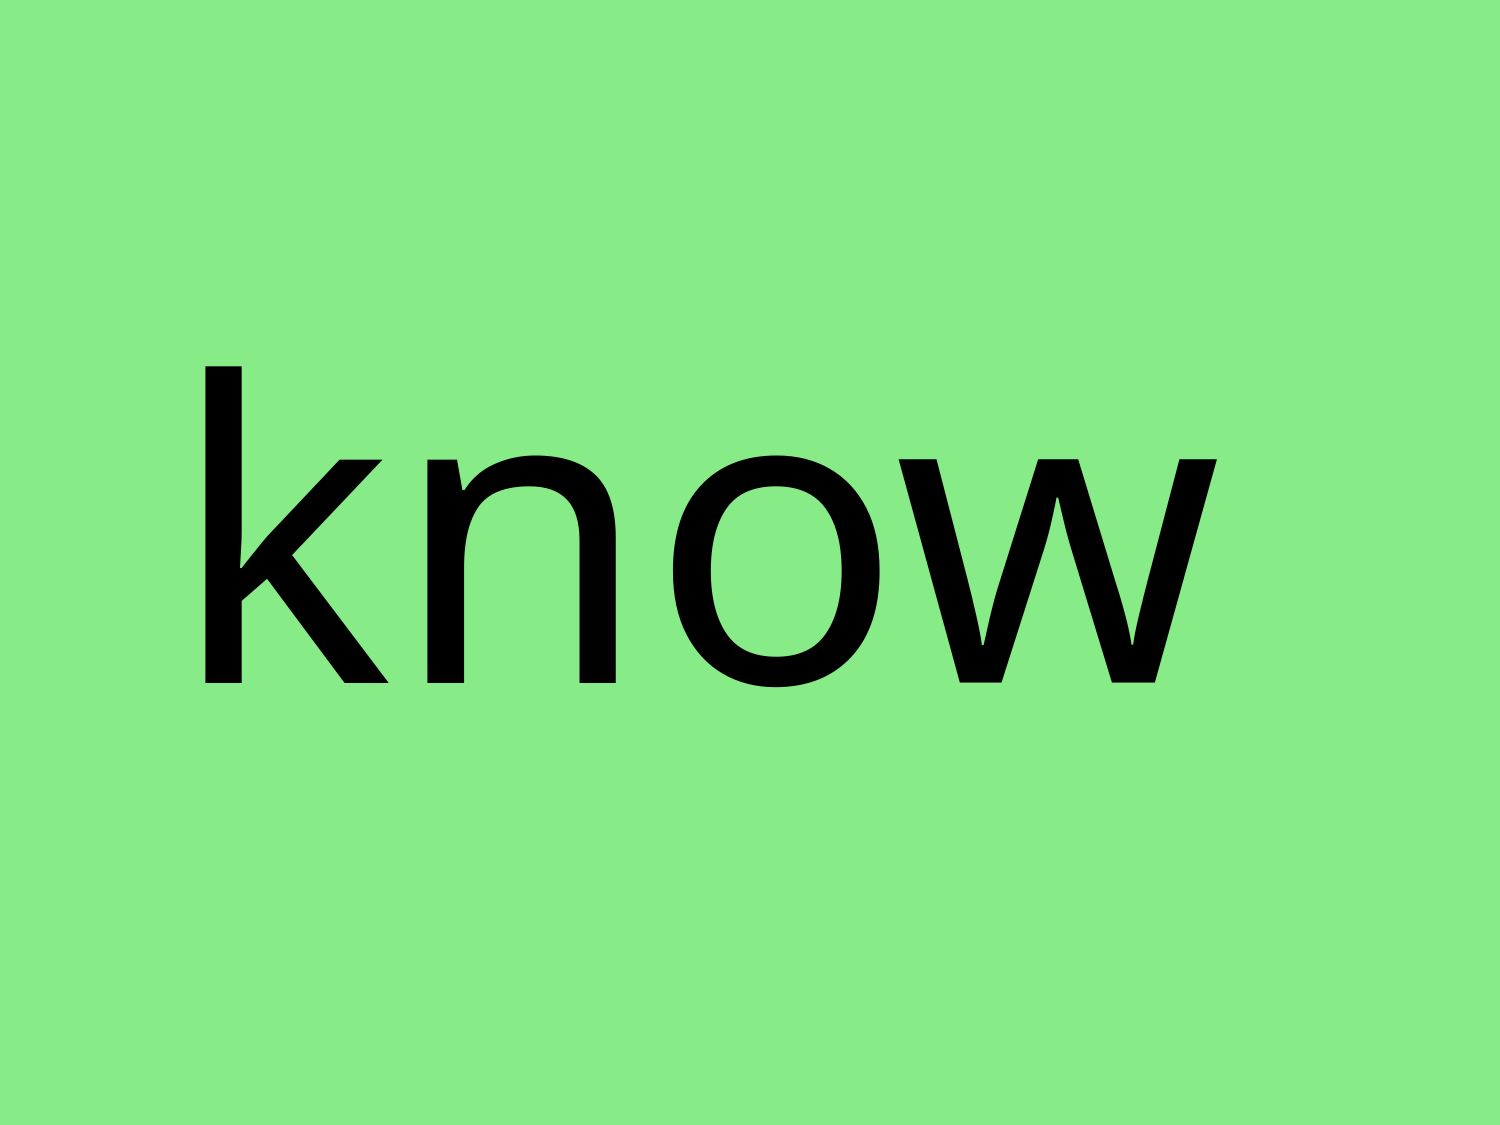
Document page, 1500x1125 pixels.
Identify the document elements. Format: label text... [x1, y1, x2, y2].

text_box know [41, 259, 1459, 775]
